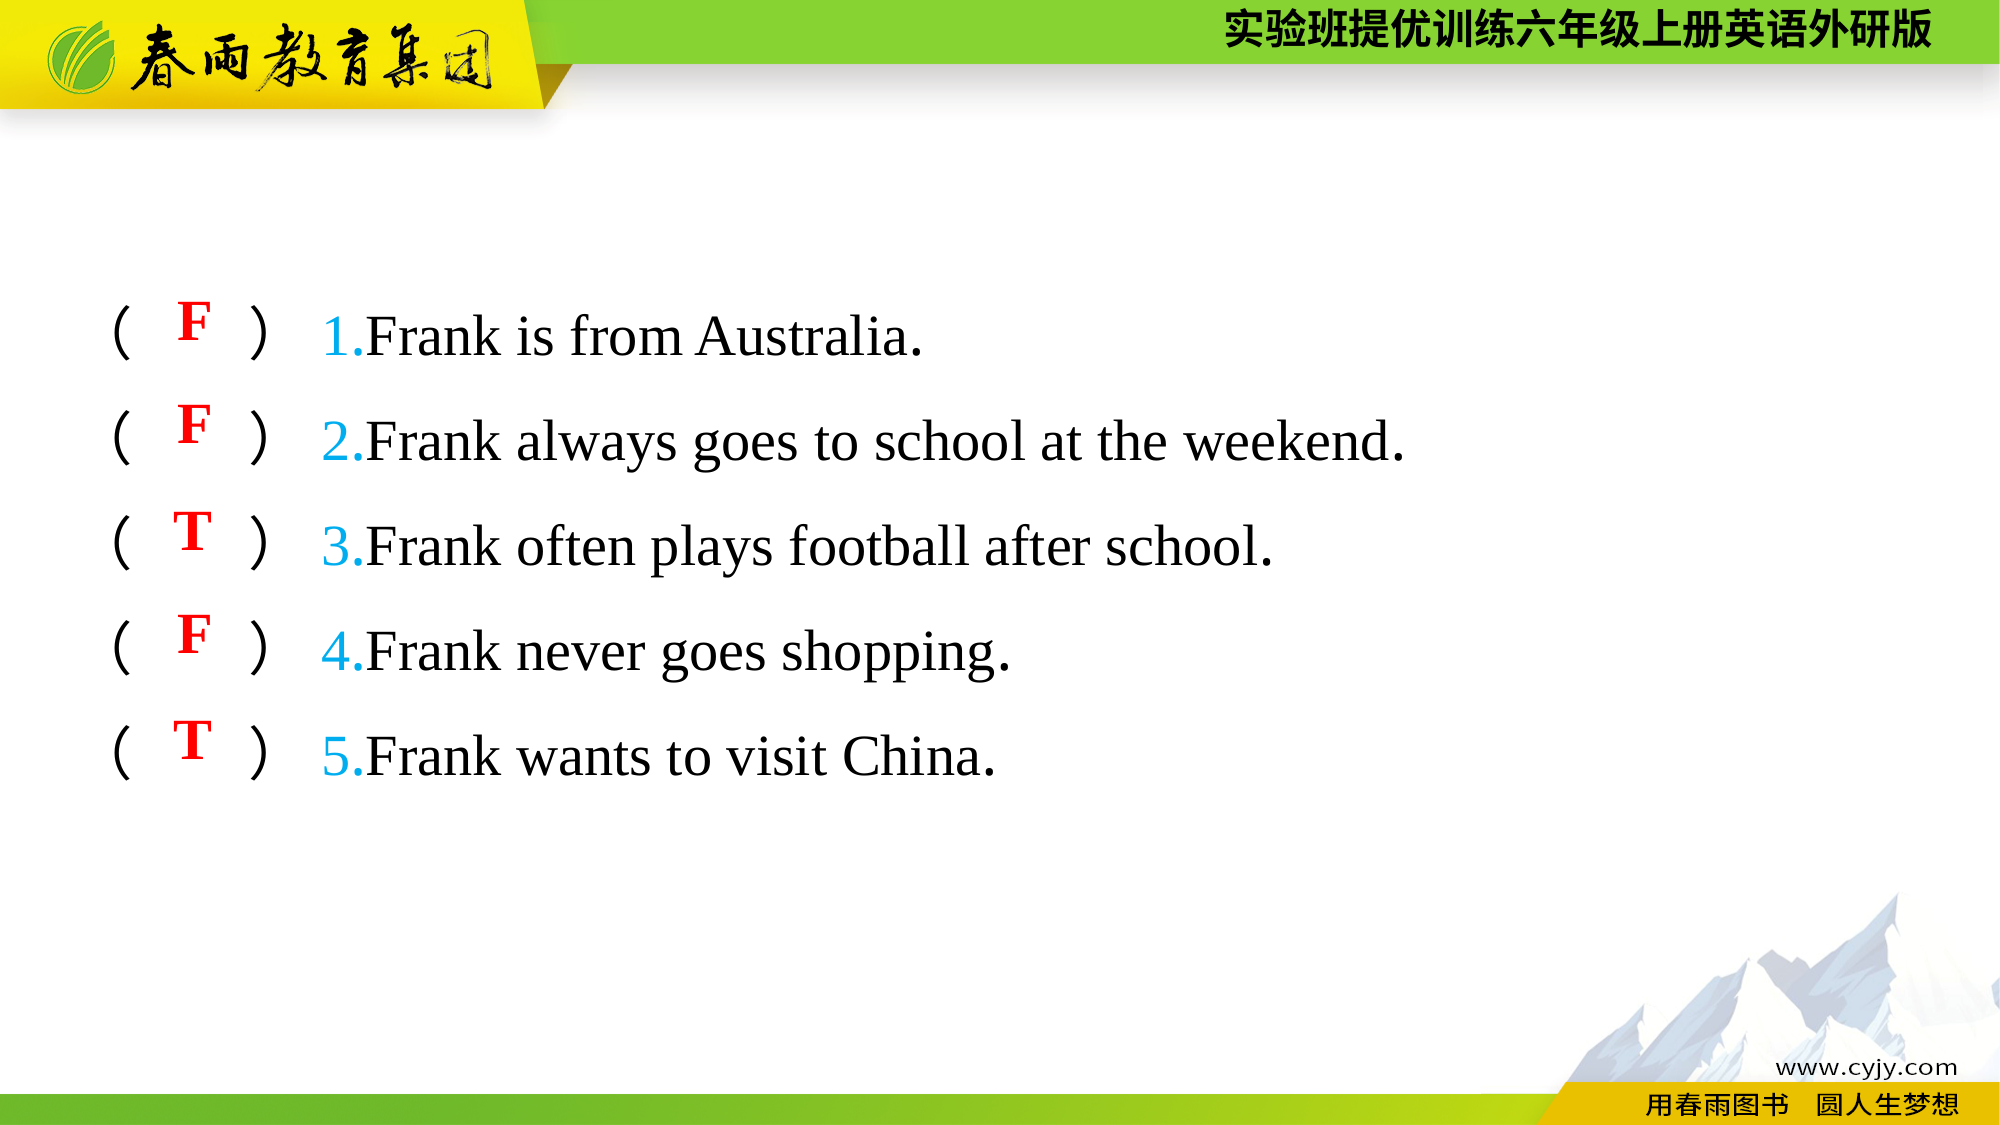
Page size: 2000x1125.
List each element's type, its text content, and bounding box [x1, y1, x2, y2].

list （ ）1.Frank is from Australia. （ ）2.Frank always goes to school at the weekend. （ ）3.Frank often plays football after school. （ ）4.Frank never goes shopping. （ ）5.Frank wants to visit China. [59, 255, 1944, 787]
text_box F [162, 587, 244, 673]
text_box T [159, 693, 241, 779]
text_box F [162, 274, 244, 360]
text_box T [159, 485, 241, 570]
text_box F [162, 378, 244, 463]
picture [0, 0, 2000, 1125]
